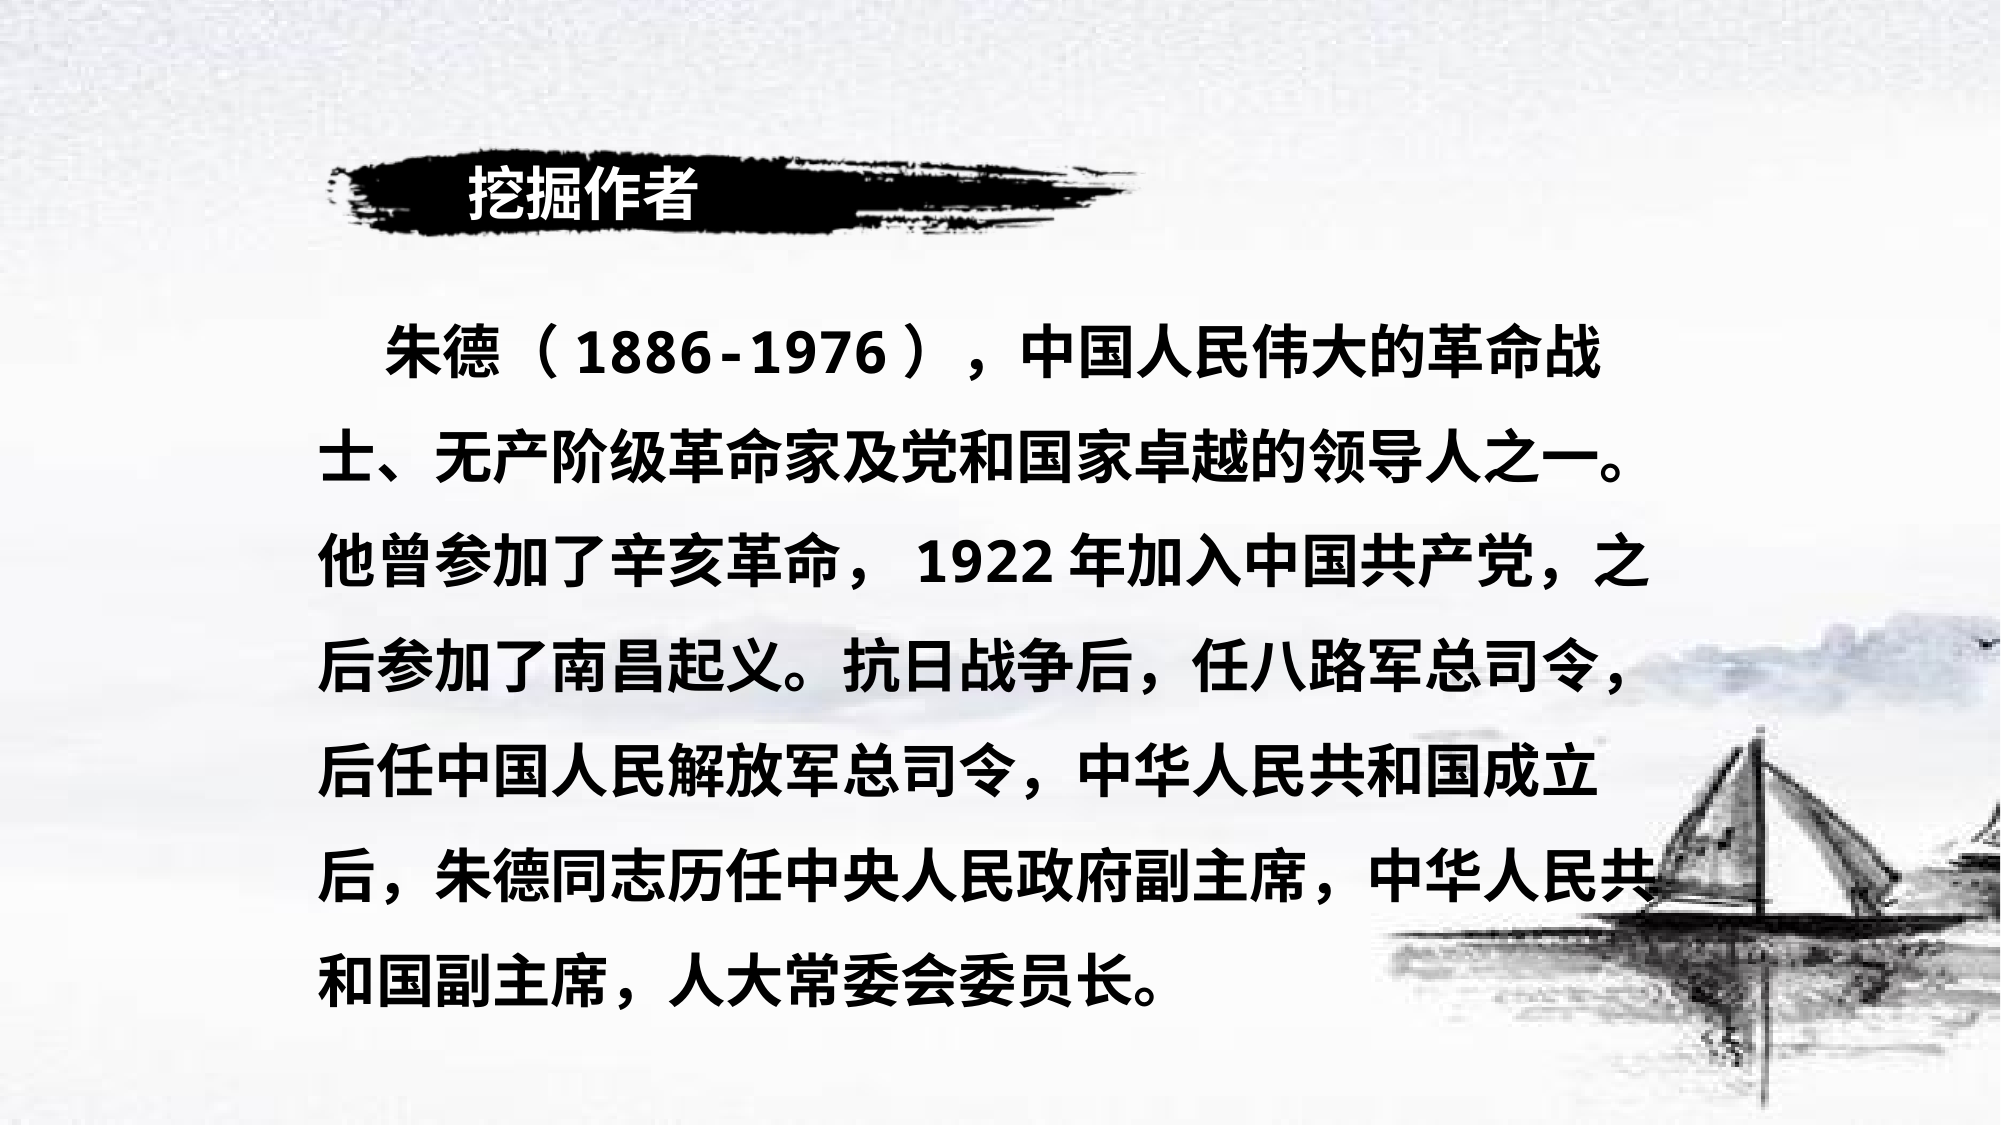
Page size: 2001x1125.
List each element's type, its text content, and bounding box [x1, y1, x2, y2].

text_box 朱德（1886-1976），中国人民伟大的革命战士、无产阶级革命家及党和国家卓越的领导人之一。他曾参加了辛亥革命，1922年加入中国共产党，之后参加了南昌起义。抗日战争后，任八路军总司令，后任中国人民解放军总司令，中华人民共和国成立后，朱德同志历任中央人民政府副主席，中华人民共和国副主席，人大常委会委员长。 [303, 272, 1697, 1022]
picture [0, 0, 2001, 1125]
